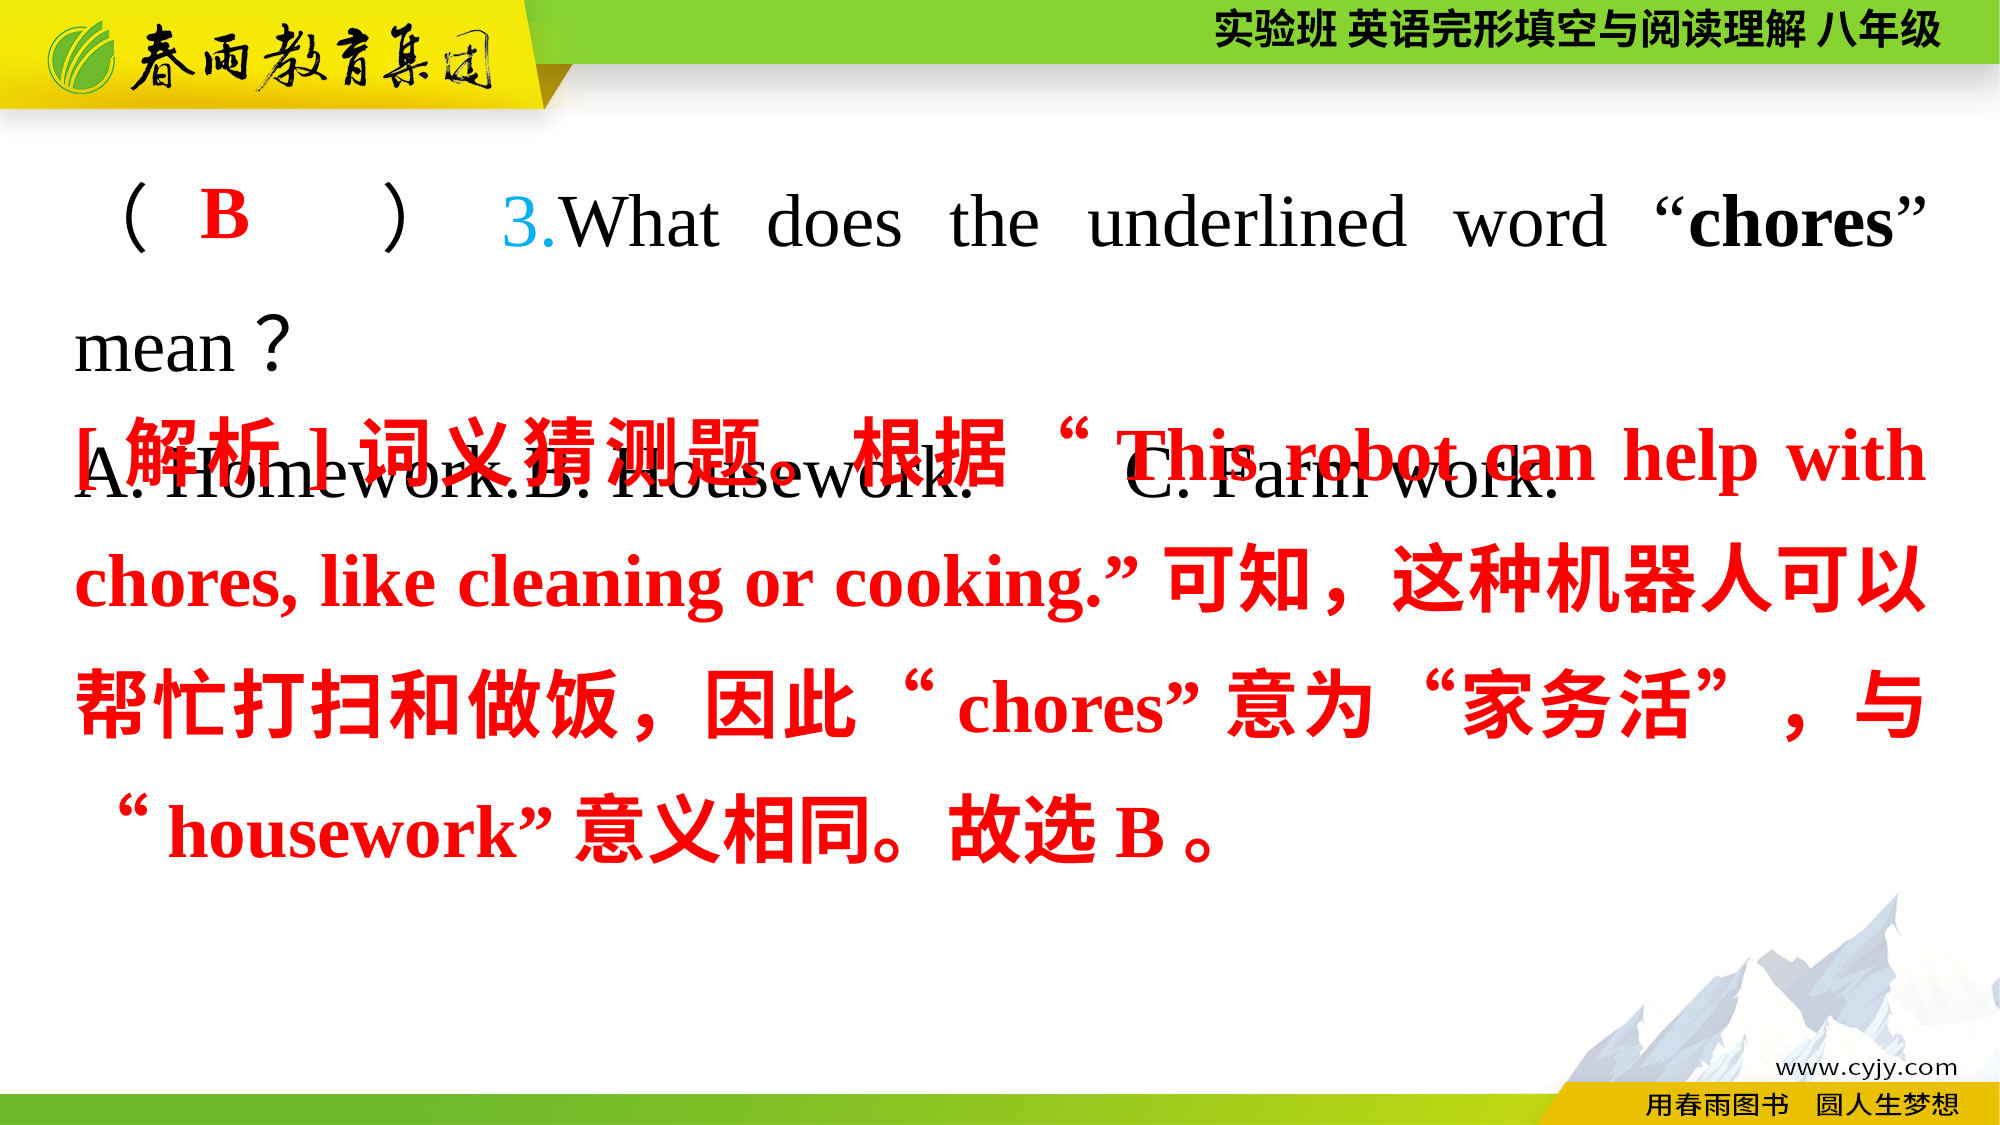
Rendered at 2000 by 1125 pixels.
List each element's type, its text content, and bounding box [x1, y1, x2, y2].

text_box [解析]词义猜测题。根据“This robot can help with chores, like cleaning or cooking.”可知，这种机器人可以帮忙打扫和做饭，因此“chores”意为“家务活”，与“housework”意义相同。故选B。 [59, 361, 1944, 881]
picture [0, 0, 2000, 1125]
text_box B [185, 155, 266, 261]
list （ ）3.What does the underlined word “chores” mean？ A. Homework. B. Housework. C. Farm work. [59, 127, 1944, 361]
